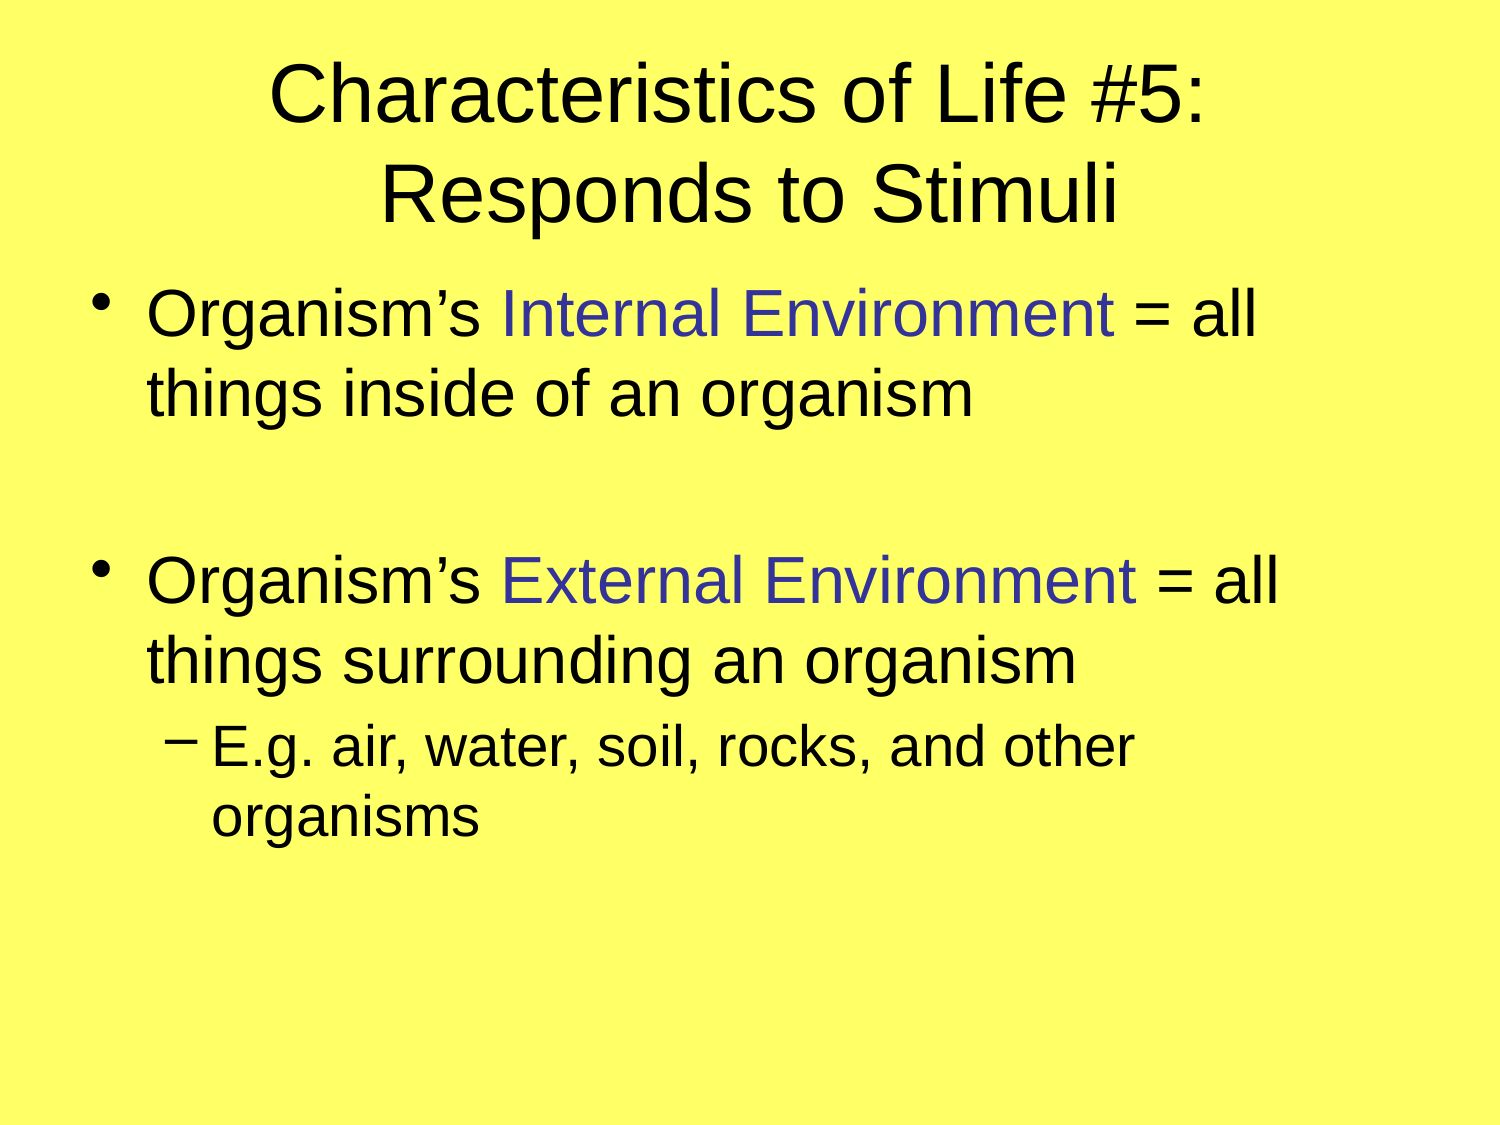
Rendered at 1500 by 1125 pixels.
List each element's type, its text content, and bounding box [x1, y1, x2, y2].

title Characteristics of Life #5: Responds to Stimuli [75, 45, 1425, 233]
list Organism’s Internal Environment = all things inside of an organism Organism’s External Environment = all things surrounding an organism E.g. air, water, soil, rocks, and other organisms [75, 262, 1425, 1005]
